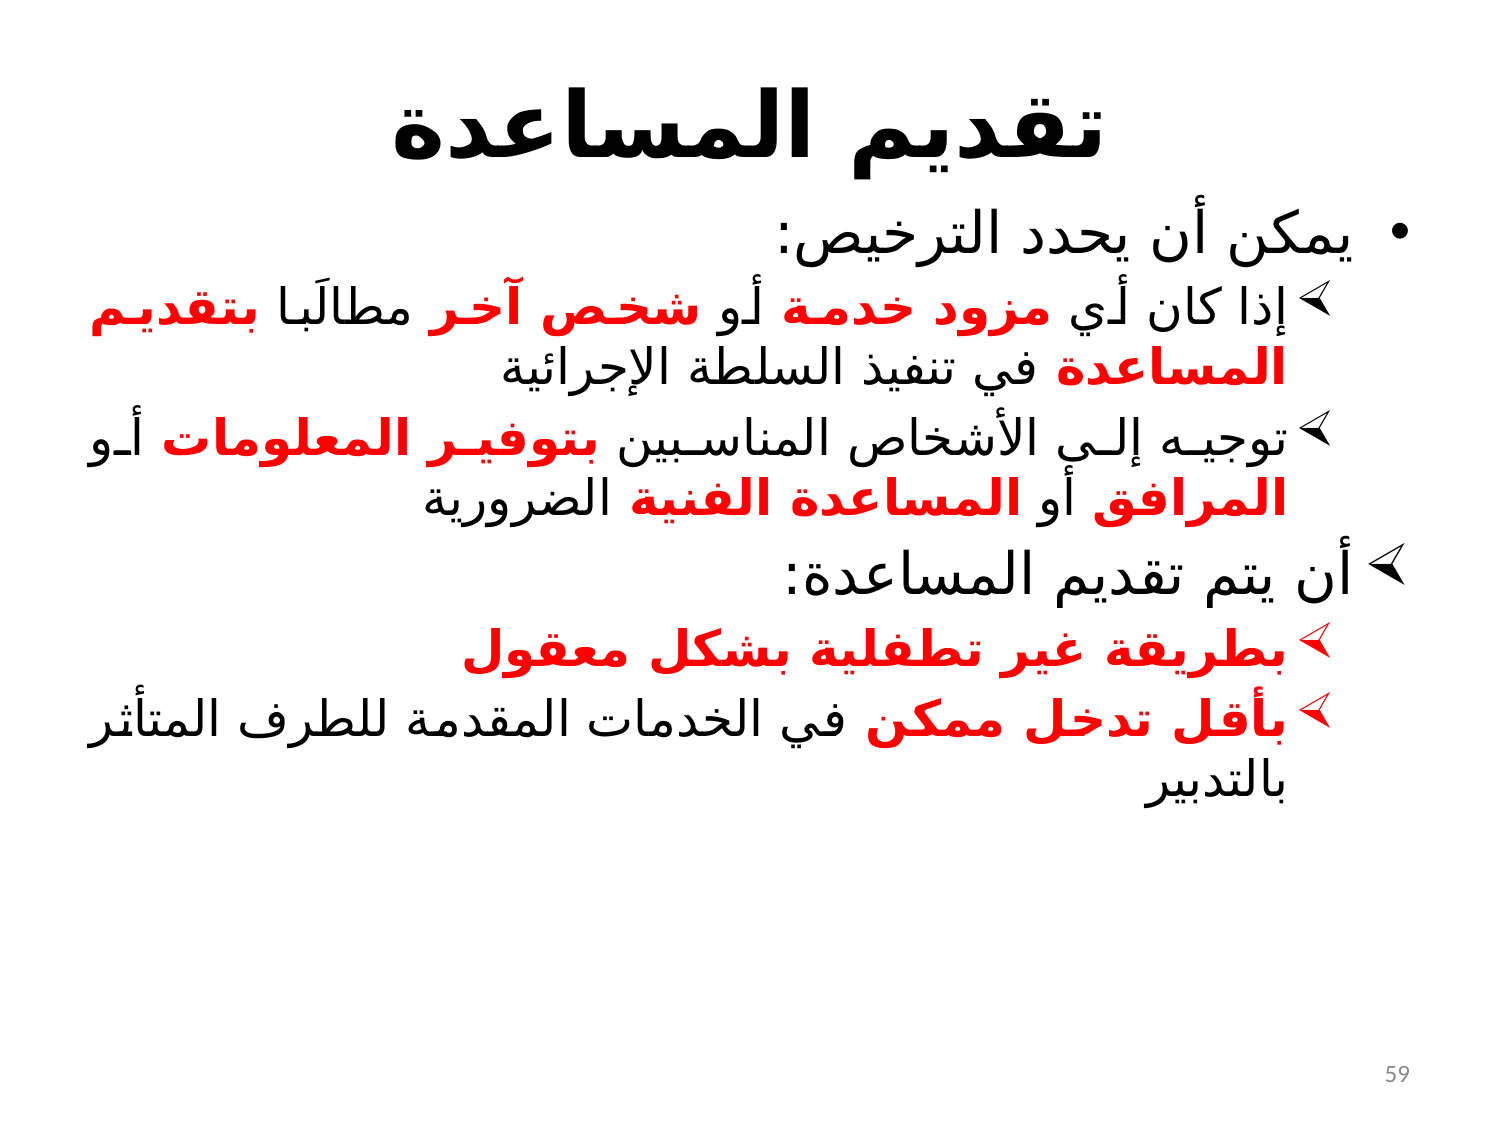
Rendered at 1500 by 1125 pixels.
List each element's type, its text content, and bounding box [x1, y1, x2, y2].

slide_number 59 [1074, 1042, 1425, 1103]
text_box يمكن أن يحدد الترخيص: إذا كان أي مزود خدمة أو شخص آخر مطالَبا بتقديم المساعدة في تنفيذ السلطة الإجرائية توجيه إلى الأشخاص المناسبين بتوفير المعلومات أو المرافق أو المساعدة الفنية الضرورية أن يتم تقديم المساعدة: بطريقة غير تطفلية بشكل معقول بأقل تدخل ممكن في الخدمات المقدمة للطرف المتأثر بالتدبير [74, 187, 1425, 959]
title تقديم المساعدة [75, 27, 1425, 187]
